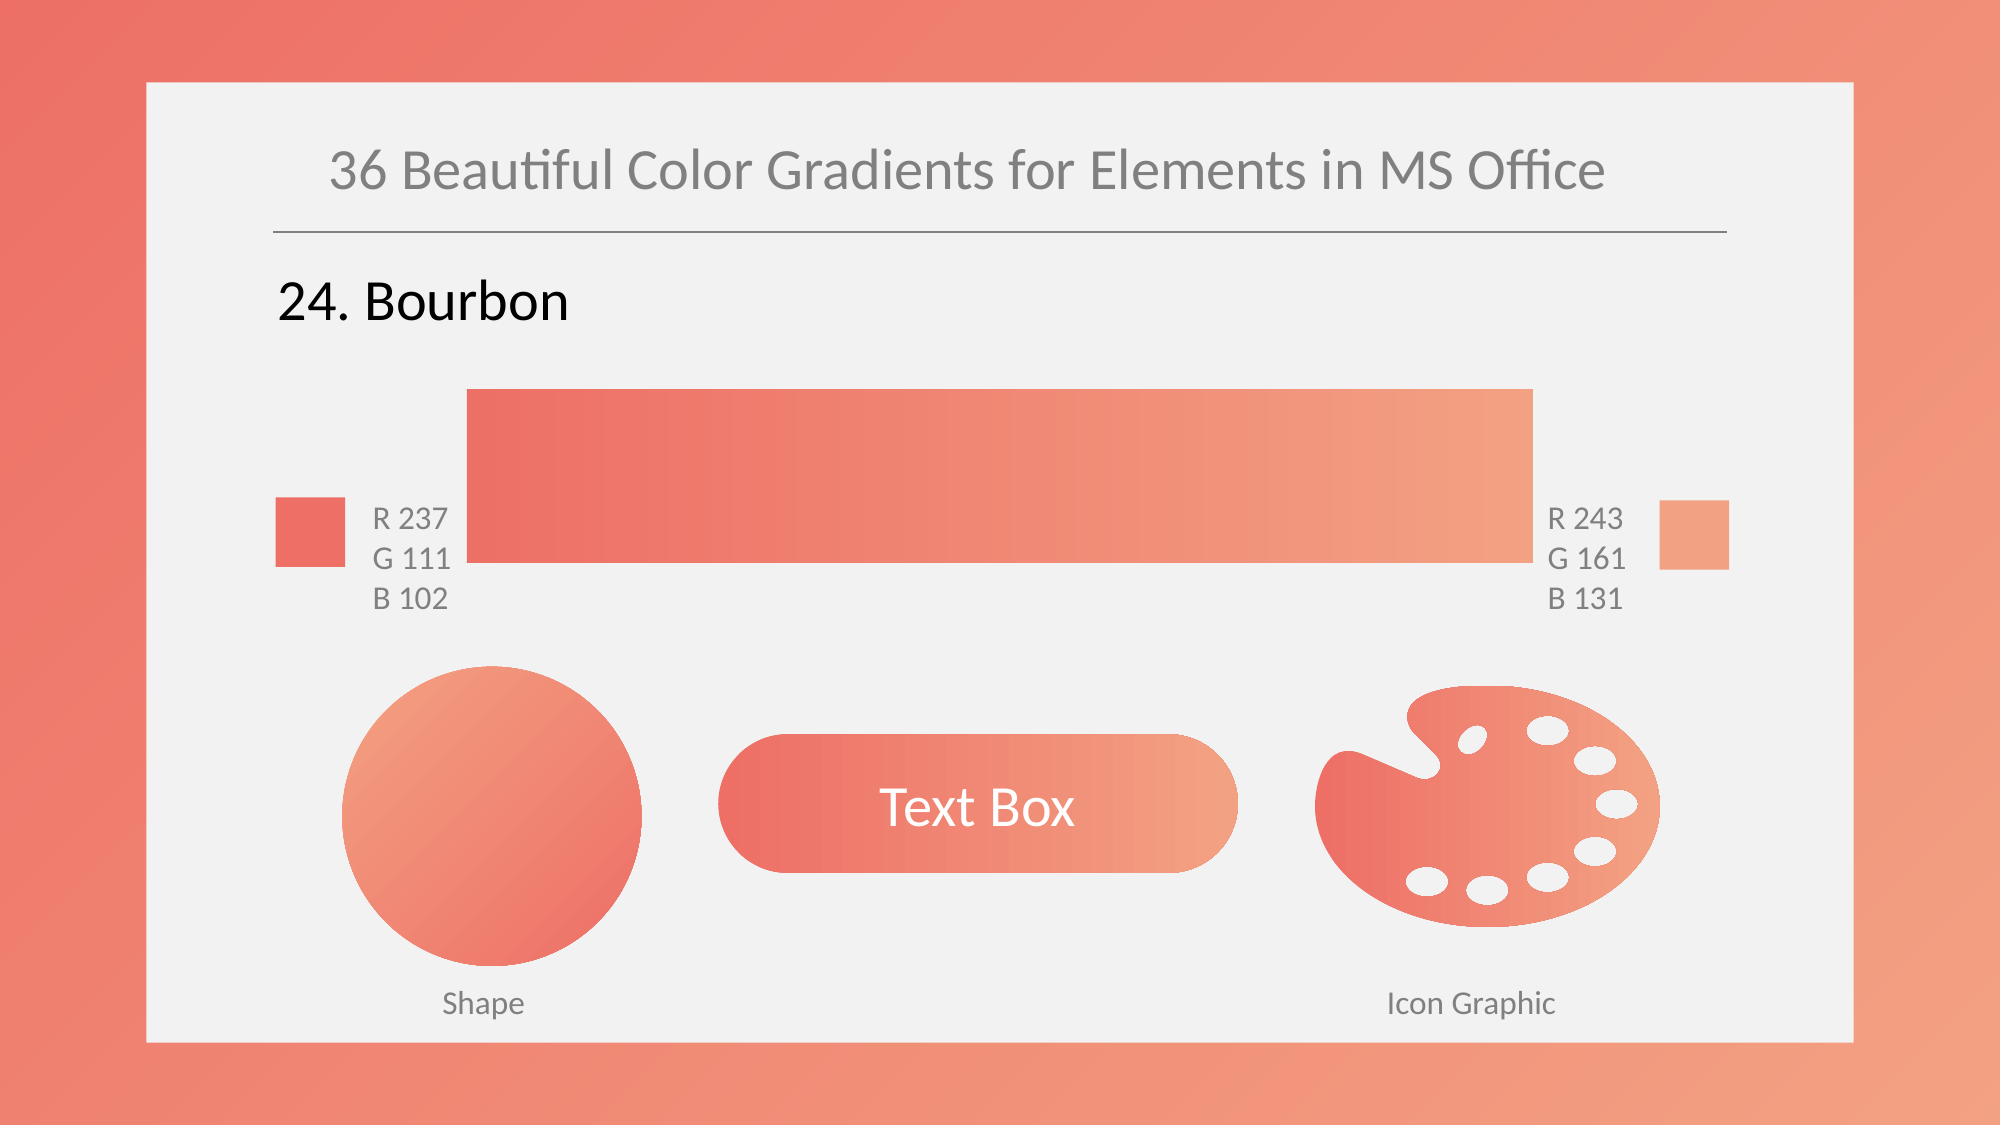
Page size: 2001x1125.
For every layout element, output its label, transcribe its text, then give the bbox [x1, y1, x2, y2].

text_box [274, 495, 347, 569]
text_box Text Box [716, 732, 1240, 875]
text_box [144, 80, 1856, 1045]
text_box Shape [427, 973, 555, 1029]
text_box [1658, 498, 1731, 572]
text_box [1312, 683, 1662, 930]
text_box 24. Bourbon [263, 254, 585, 340]
text_box Icon Graphic [1372, 973, 1603, 1029]
text_box R 243 G 161 B 131 [1533, 488, 1660, 624]
text_box R 237 G 111 B 102 [357, 488, 485, 624]
text_box [465, 387, 1535, 565]
text_box [340, 664, 644, 969]
text_box 36 Beautiful Color Gradients for Elements in MS Office [314, 123, 1908, 209]
